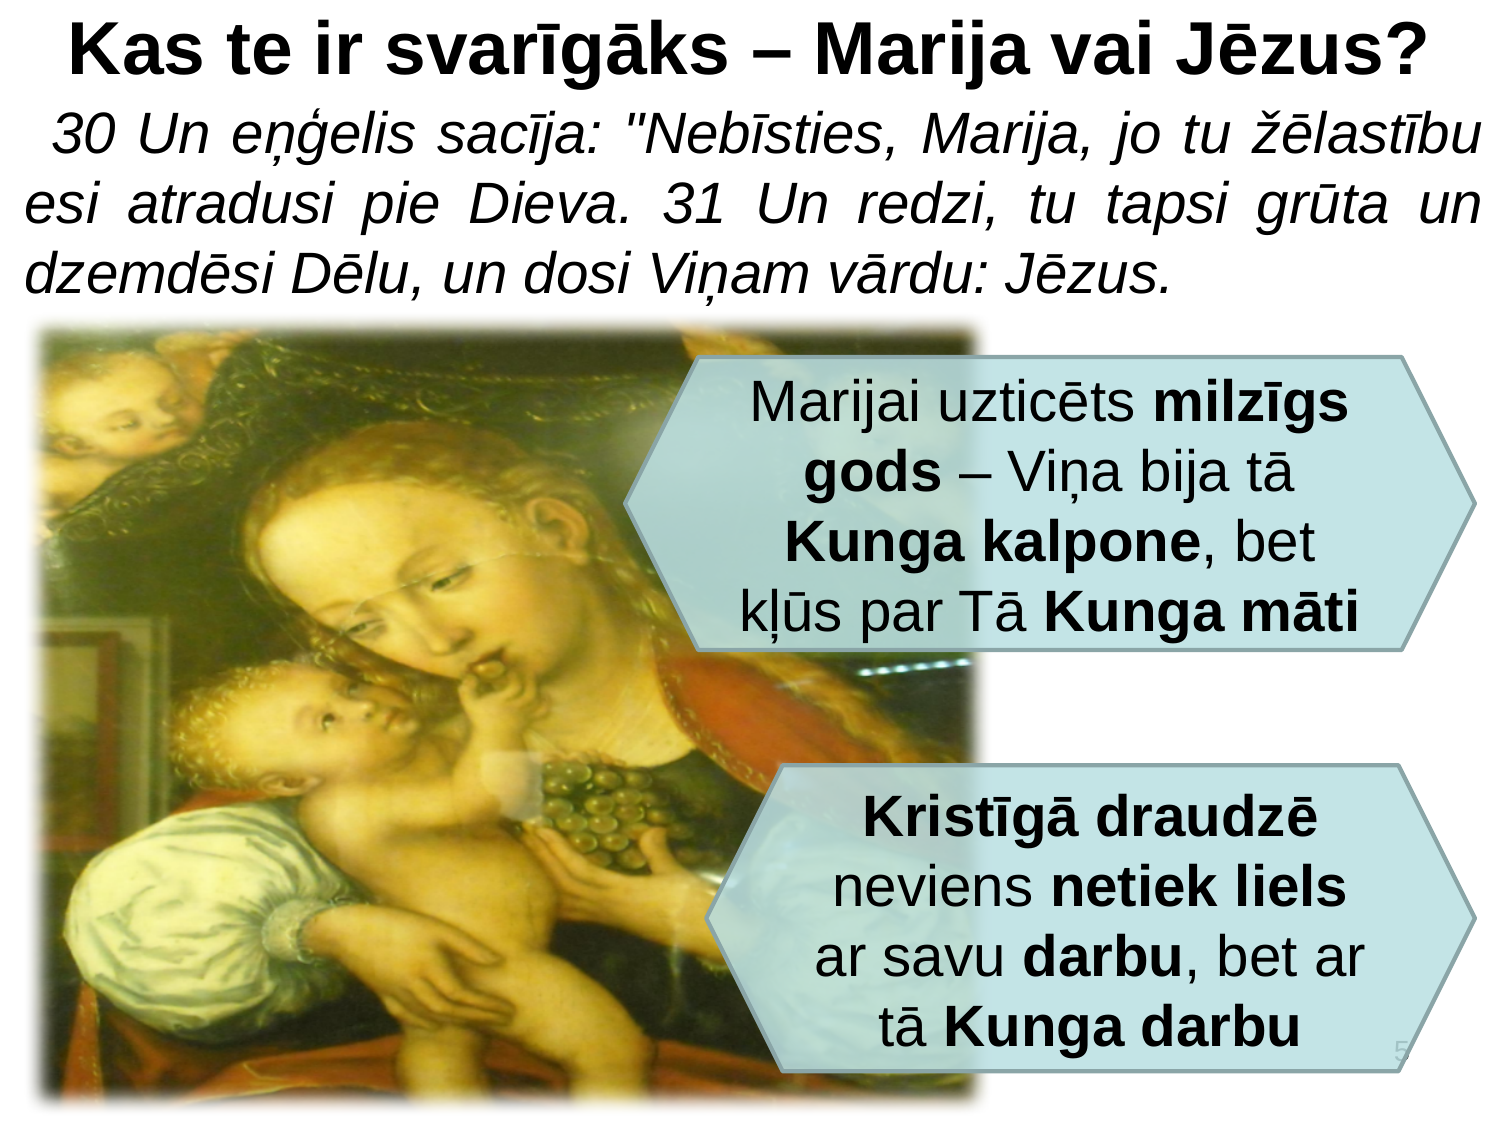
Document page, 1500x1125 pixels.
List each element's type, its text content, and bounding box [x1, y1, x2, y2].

text_box Kas te ir svarīgāks – Marija vai Jēzus? [0, 0, 1500, 111]
text_box Kristīgā draudzē neviens netiek liels ar savu darbu, bet ar tā Kunga darbu [996, 763, 1477, 1074]
slide_number 5 [1074, 1024, 1426, 1103]
text_box Marijai uzticēts milzīgs gods – Viņa bija tā Kunga kalpone, bet kļūs par Tā Kunga māti [996, 354, 1477, 653]
picture [24, 312, 992, 1116]
list 30 Un eņģelis sacīja: "Nebīsties, Marija, jo tu žēlastību esi atradusi pie Dieva. 31 Un redzi, tu tapsi grūta un dzemdēsi Dēlu, un dosi Viņam vārdu: Jēzus. [0, 111, 1500, 325]
